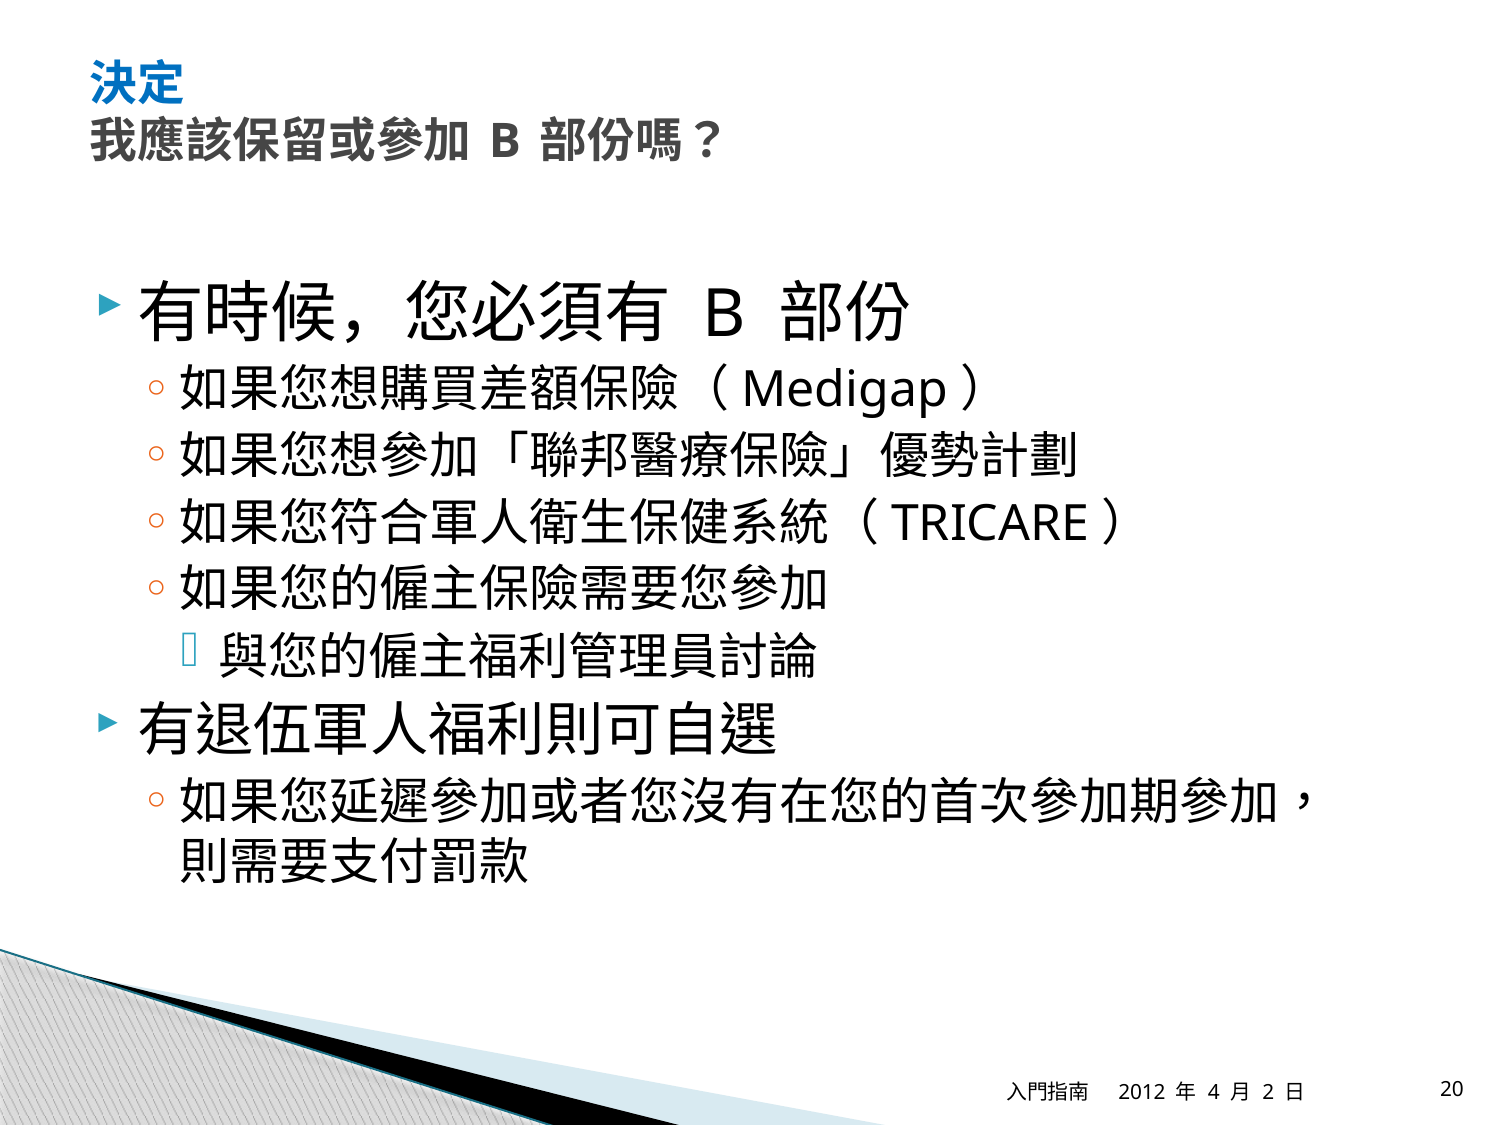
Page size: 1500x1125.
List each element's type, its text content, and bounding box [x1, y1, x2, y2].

list 有時候，您必須有 B 部份 如果您想購買差額保險（Medigap） 如果您想參加「聯邦醫療保險」優勢計劃 如果您符合軍人衛生保健系統（TRICARE） 如果您的僱主保險需要您參加 與您的僱主福利管理員討論 有退伍軍人福利則可自選 如果您延遲參加或者您沒有在您的首次參加期參加， 則需要支付罰款 [62, 262, 1413, 1005]
footer 入門指南 [718, 1051, 1105, 1112]
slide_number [1105, 1051, 1418, 1112]
slide_number 20 [1418, 1051, 1479, 1112]
title 決定 我應該保留或參加 B 部份嗎？ [75, 45, 1425, 233]
